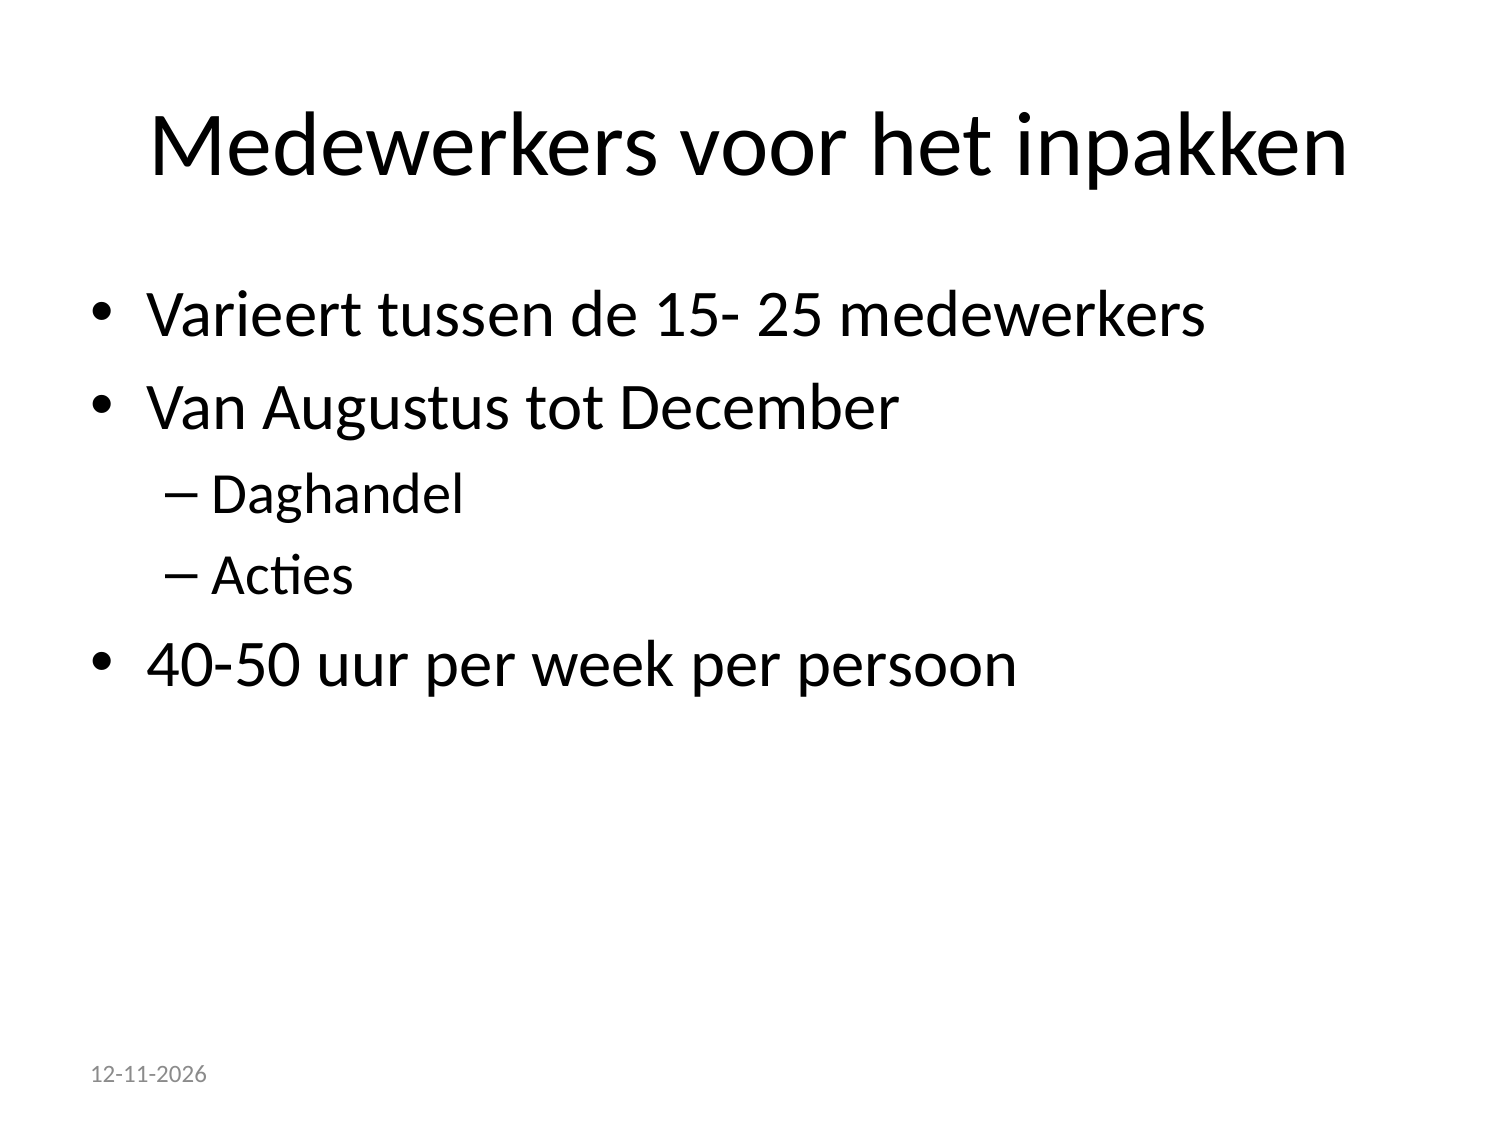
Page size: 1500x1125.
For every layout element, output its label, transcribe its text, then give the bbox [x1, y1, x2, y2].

list Varieert tussen de 15- 25 medewerkers Van Augustus tot December Daghandel Acties 40-50 uur per week per persoon [75, 262, 1425, 1005]
title Medewerkers voor het inpakken [75, 45, 1425, 233]
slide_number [75, 1042, 425, 1103]
